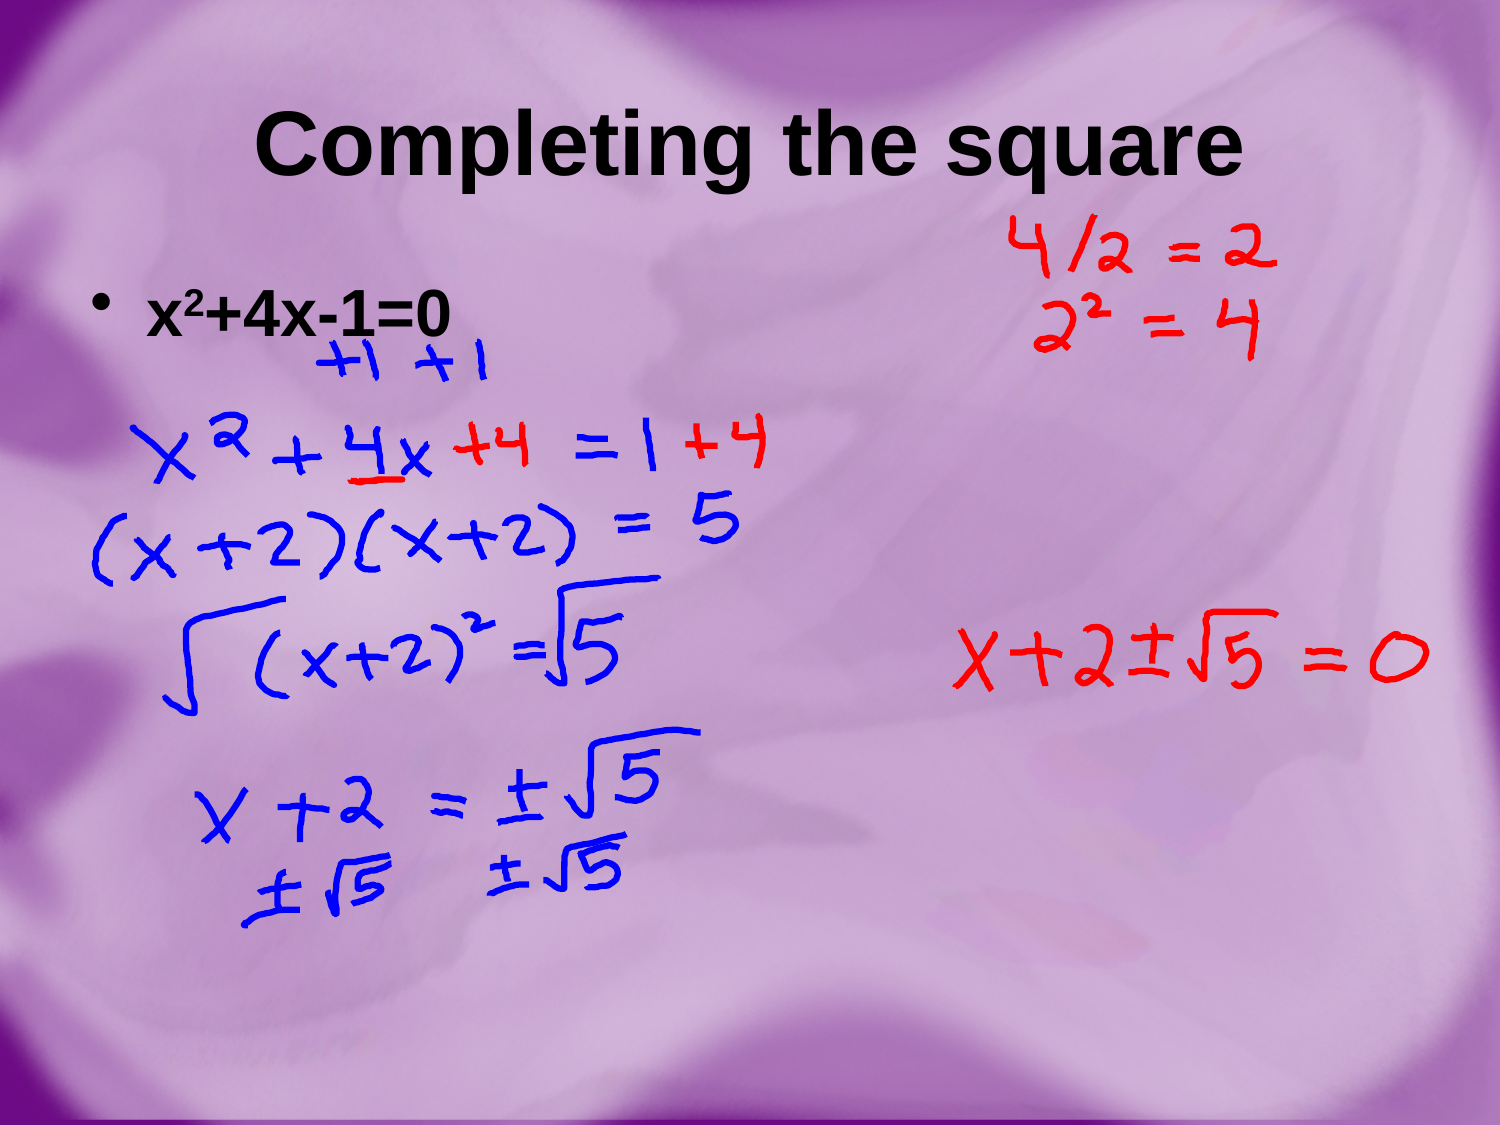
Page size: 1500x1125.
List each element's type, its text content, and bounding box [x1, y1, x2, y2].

text_box [432, 626, 461, 683]
text_box [420, 544, 441, 562]
text_box [277, 805, 302, 809]
text_box [132, 536, 171, 579]
text_box [392, 636, 431, 672]
text_box [645, 417, 654, 472]
text_box [136, 538, 154, 556]
text_box [685, 443, 718, 447]
text_box [1151, 639, 1156, 664]
text_box [617, 526, 651, 531]
text_box [543, 833, 627, 890]
text_box [577, 615, 623, 683]
text_box [276, 889, 283, 909]
text_box [304, 644, 338, 677]
text_box [756, 415, 764, 469]
text_box [155, 434, 188, 484]
text_box [295, 436, 301, 458]
text_box [455, 445, 490, 451]
text_box [1305, 650, 1343, 655]
text_box [243, 909, 300, 926]
text_box [402, 439, 416, 461]
text_box [274, 454, 322, 462]
text_box [172, 460, 195, 479]
text_box [576, 436, 608, 440]
text_box [403, 443, 428, 474]
text_box [1128, 670, 1170, 676]
text_box [361, 644, 373, 680]
text_box [694, 492, 737, 542]
text_box [614, 751, 660, 802]
text_box [327, 854, 391, 915]
text_box [1227, 633, 1260, 687]
text_box [1143, 317, 1175, 322]
text_box [414, 459, 432, 476]
text_box [1100, 234, 1131, 273]
text_box [1227, 225, 1278, 266]
text_box [1189, 610, 1278, 680]
text_box [489, 883, 530, 896]
text_box [316, 666, 333, 684]
text_box [258, 883, 302, 894]
text_box [296, 460, 304, 475]
text_box [303, 651, 315, 665]
text_box [489, 862, 521, 869]
text_box [356, 511, 383, 571]
text_box [497, 429, 521, 446]
text_box [1036, 302, 1075, 351]
title Completing the square [74, 44, 1426, 233]
text_box [1010, 650, 1038, 654]
text_box [342, 778, 383, 828]
text_box [1303, 665, 1347, 670]
text_box [257, 632, 288, 697]
picture [0, 0, 1500, 1125]
text_box [393, 526, 419, 544]
text_box [478, 533, 498, 540]
text_box [1171, 256, 1200, 260]
text_box [462, 613, 496, 631]
text_box [375, 428, 383, 474]
text_box [203, 788, 247, 843]
text_box [305, 806, 330, 811]
text_box [518, 769, 522, 786]
text_box [579, 844, 620, 889]
text_box [697, 446, 703, 459]
text_box [346, 655, 363, 659]
text_box [515, 654, 546, 658]
text_box [521, 423, 527, 466]
text_box [518, 789, 526, 812]
text_box [1036, 633, 1046, 687]
text_box [1010, 217, 1041, 247]
text_box [309, 513, 343, 578]
text_box [1249, 299, 1256, 361]
text_box [508, 783, 548, 790]
text_box [546, 577, 660, 685]
text_box [448, 534, 474, 538]
text_box [616, 515, 648, 520]
text_box [364, 340, 377, 379]
text_box [131, 426, 169, 459]
text_box [220, 828, 230, 842]
text_box [331, 341, 341, 360]
text_box [227, 543, 251, 548]
text_box [539, 505, 574, 565]
text_box [472, 522, 485, 560]
text_box [566, 729, 701, 817]
list x2+4x-1=0 [74, 262, 1426, 1006]
text_box [299, 795, 306, 843]
text_box [339, 363, 345, 376]
text_box [367, 655, 389, 659]
text_box [977, 663, 993, 691]
text_box [1076, 626, 1113, 687]
text_box [474, 449, 481, 464]
text_box [415, 361, 436, 367]
text_box [194, 793, 218, 825]
text_box [504, 516, 545, 554]
text_box [318, 359, 361, 365]
text_box [513, 643, 545, 648]
text_box [351, 862, 392, 905]
text_box [433, 795, 467, 803]
text_box [733, 421, 758, 439]
text_box [94, 515, 127, 585]
text_box [477, 340, 485, 380]
text_box [1037, 223, 1050, 277]
text_box [164, 598, 286, 714]
text_box [349, 478, 404, 484]
text_box [498, 815, 543, 824]
text_box [1133, 636, 1174, 640]
text_box [276, 871, 286, 887]
text_box [220, 534, 231, 570]
text_box [470, 423, 478, 447]
text_box [503, 866, 509, 882]
text_box [954, 633, 996, 688]
text_box [1372, 633, 1428, 681]
text_box [1069, 215, 1096, 272]
text_box [259, 523, 300, 564]
text_box [1152, 625, 1156, 636]
text_box [960, 629, 977, 660]
text_box [199, 543, 222, 550]
text_box [209, 414, 249, 457]
text_box [1150, 331, 1184, 336]
text_box [575, 453, 618, 457]
text_box [155, 555, 175, 576]
text_box [1171, 245, 1199, 249]
text_box [1218, 300, 1252, 326]
text_box [1083, 294, 1112, 316]
text_box [409, 520, 437, 555]
text_box [695, 423, 700, 444]
text_box [347, 426, 377, 450]
text_box [1041, 650, 1063, 656]
text_box [428, 346, 447, 382]
text_box [432, 810, 464, 817]
